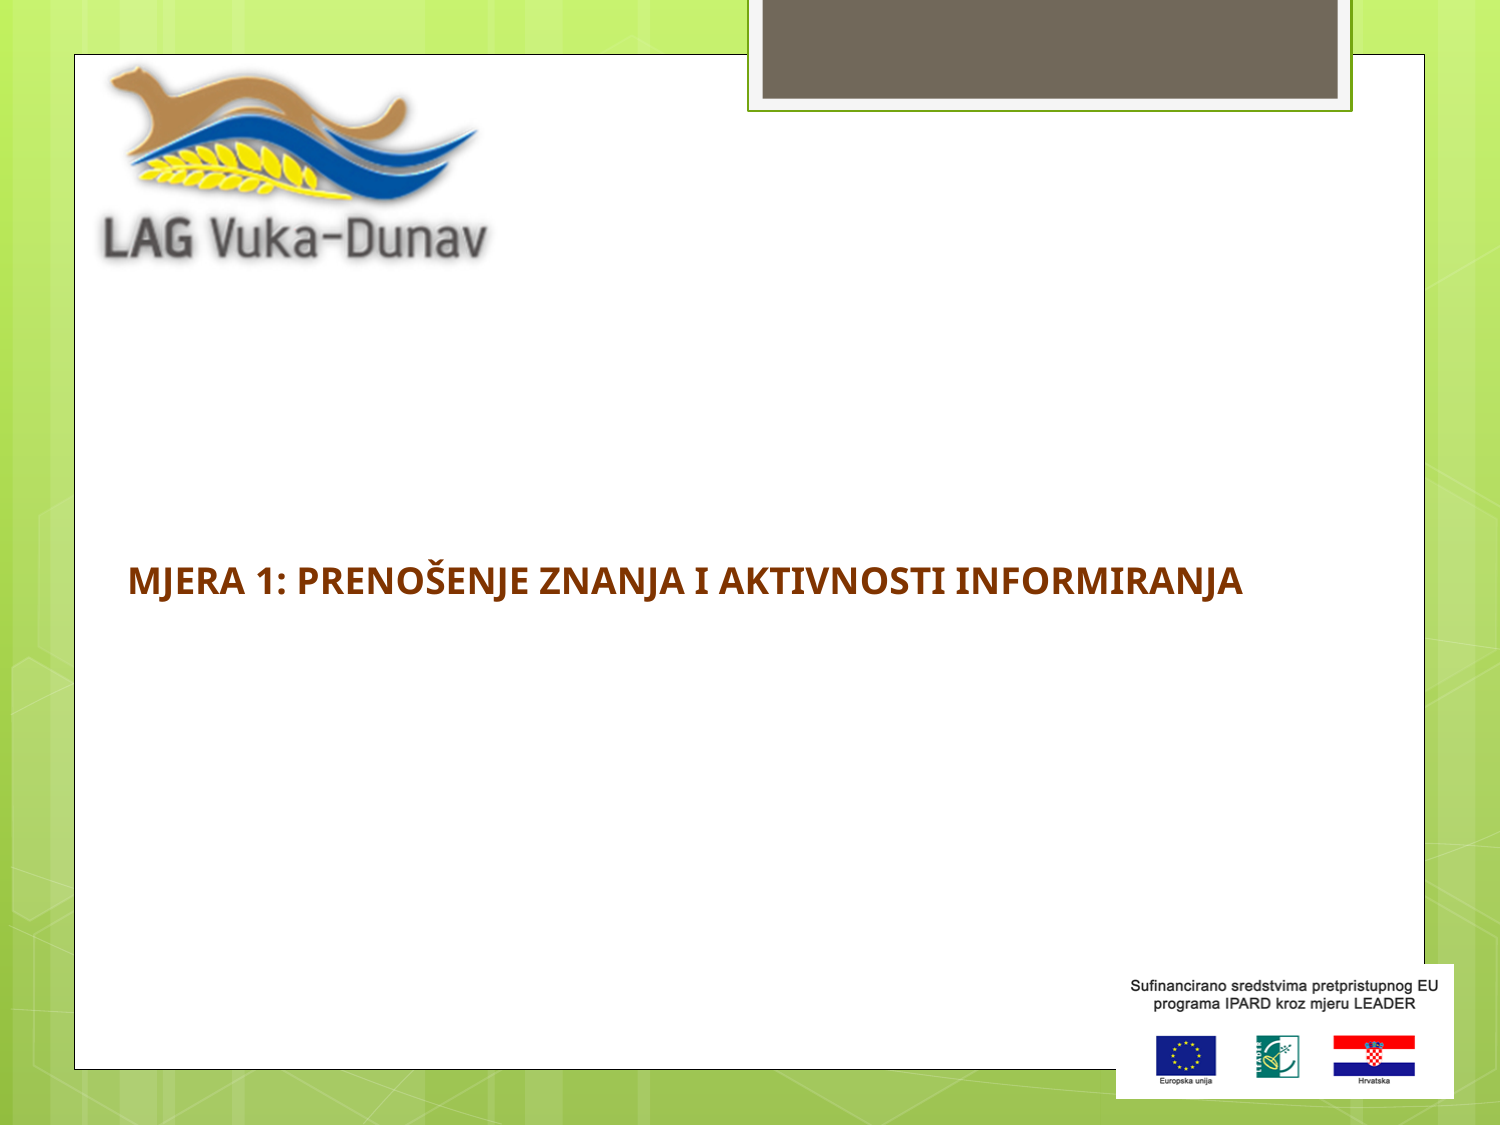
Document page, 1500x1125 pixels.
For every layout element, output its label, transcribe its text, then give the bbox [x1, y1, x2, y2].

picture [1115, 963, 1454, 1100]
text_box MJERA 1: PRENOŠENJE ZNANJA I AKTIVNOSTI INFORMIRANJA [112, 515, 1376, 610]
picture [88, 54, 502, 281]
